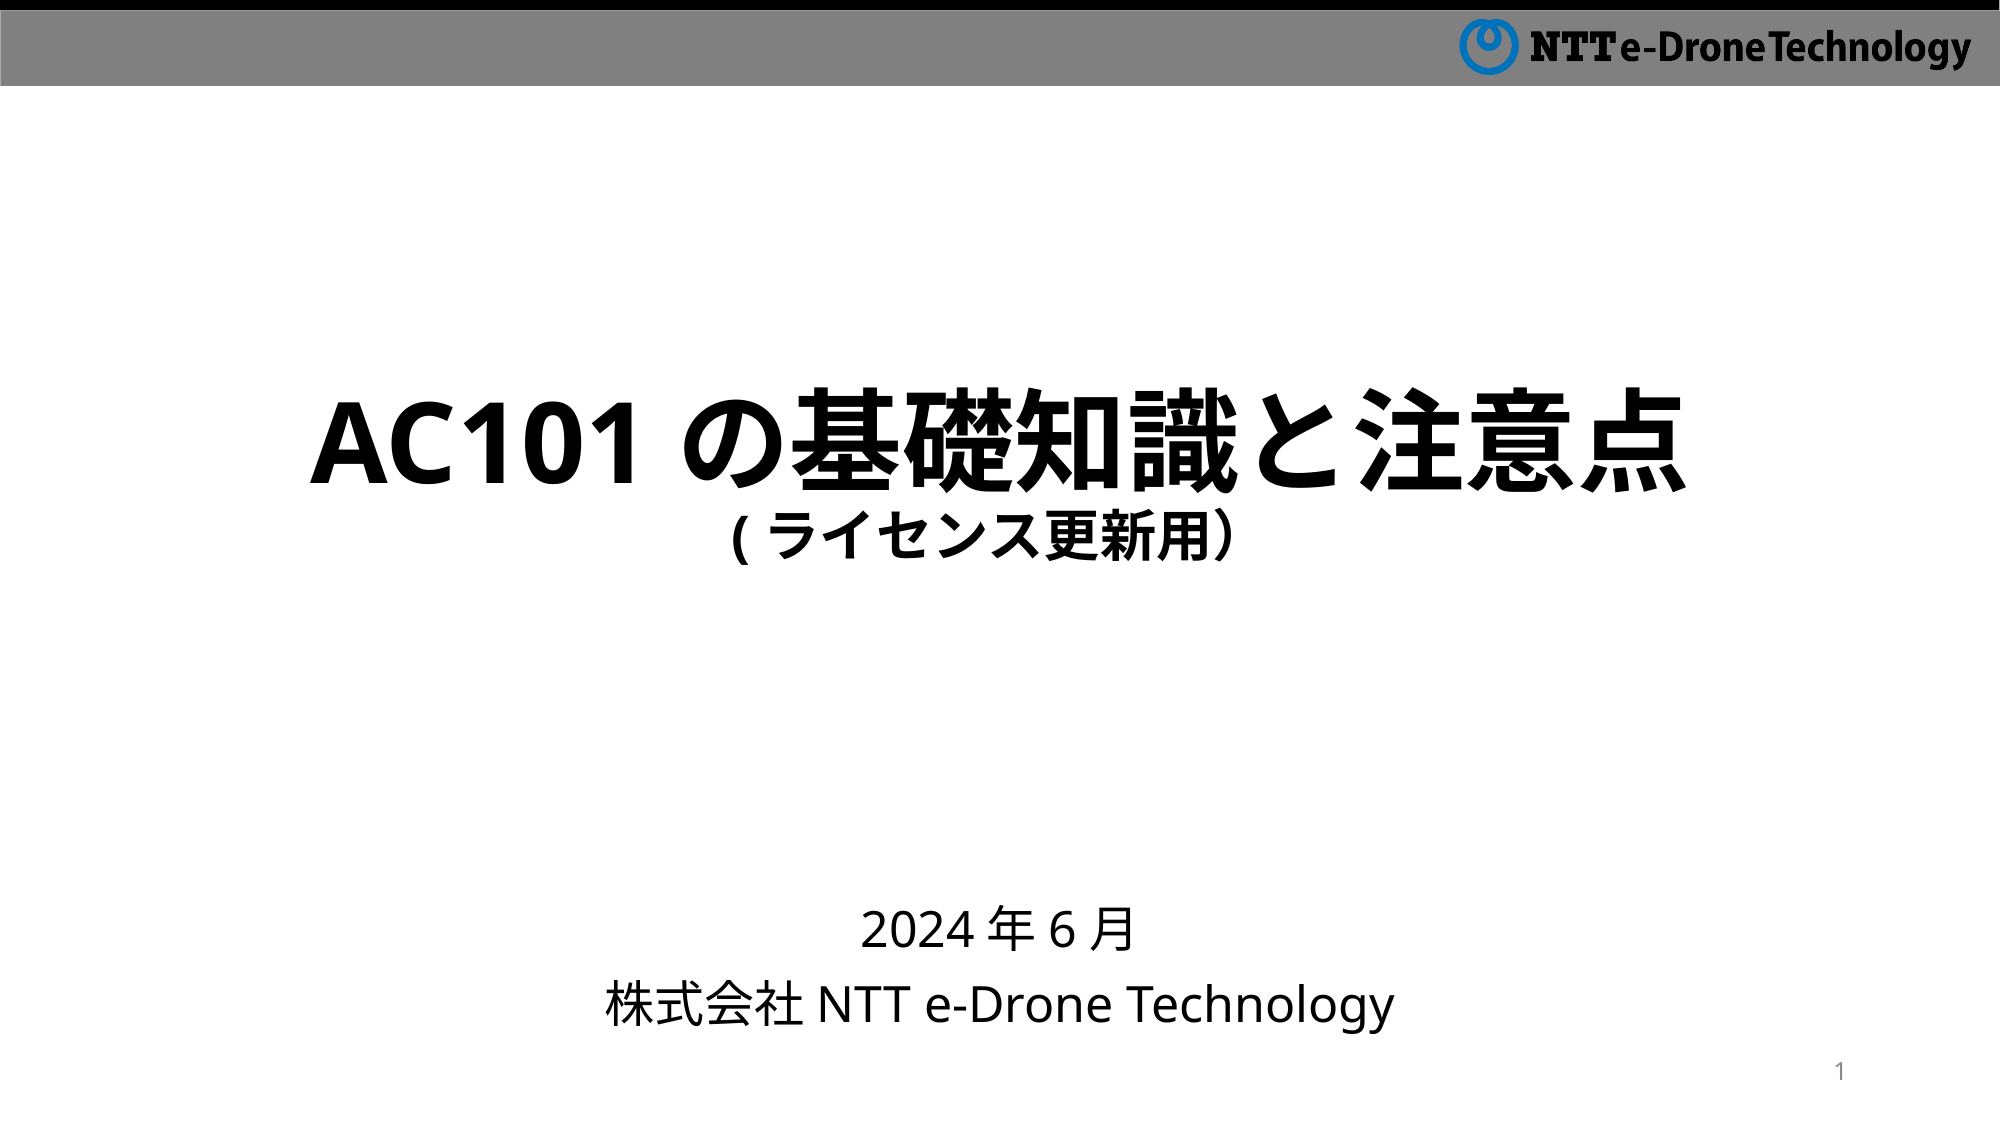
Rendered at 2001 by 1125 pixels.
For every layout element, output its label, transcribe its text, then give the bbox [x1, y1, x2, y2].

text_box [0, 0, 1430, 11]
subtitle 2024年6月 株式会社NTT e-Drone Technology [249, 897, 1750, 1050]
slide_number 1 [1412, 1042, 1863, 1103]
text_box [0, 11, 1430, 87]
title AC101の基礎知識と注意点 (ライセンス更新用） [249, 184, 1750, 576]
picture [1430, 0, 2000, 96]
